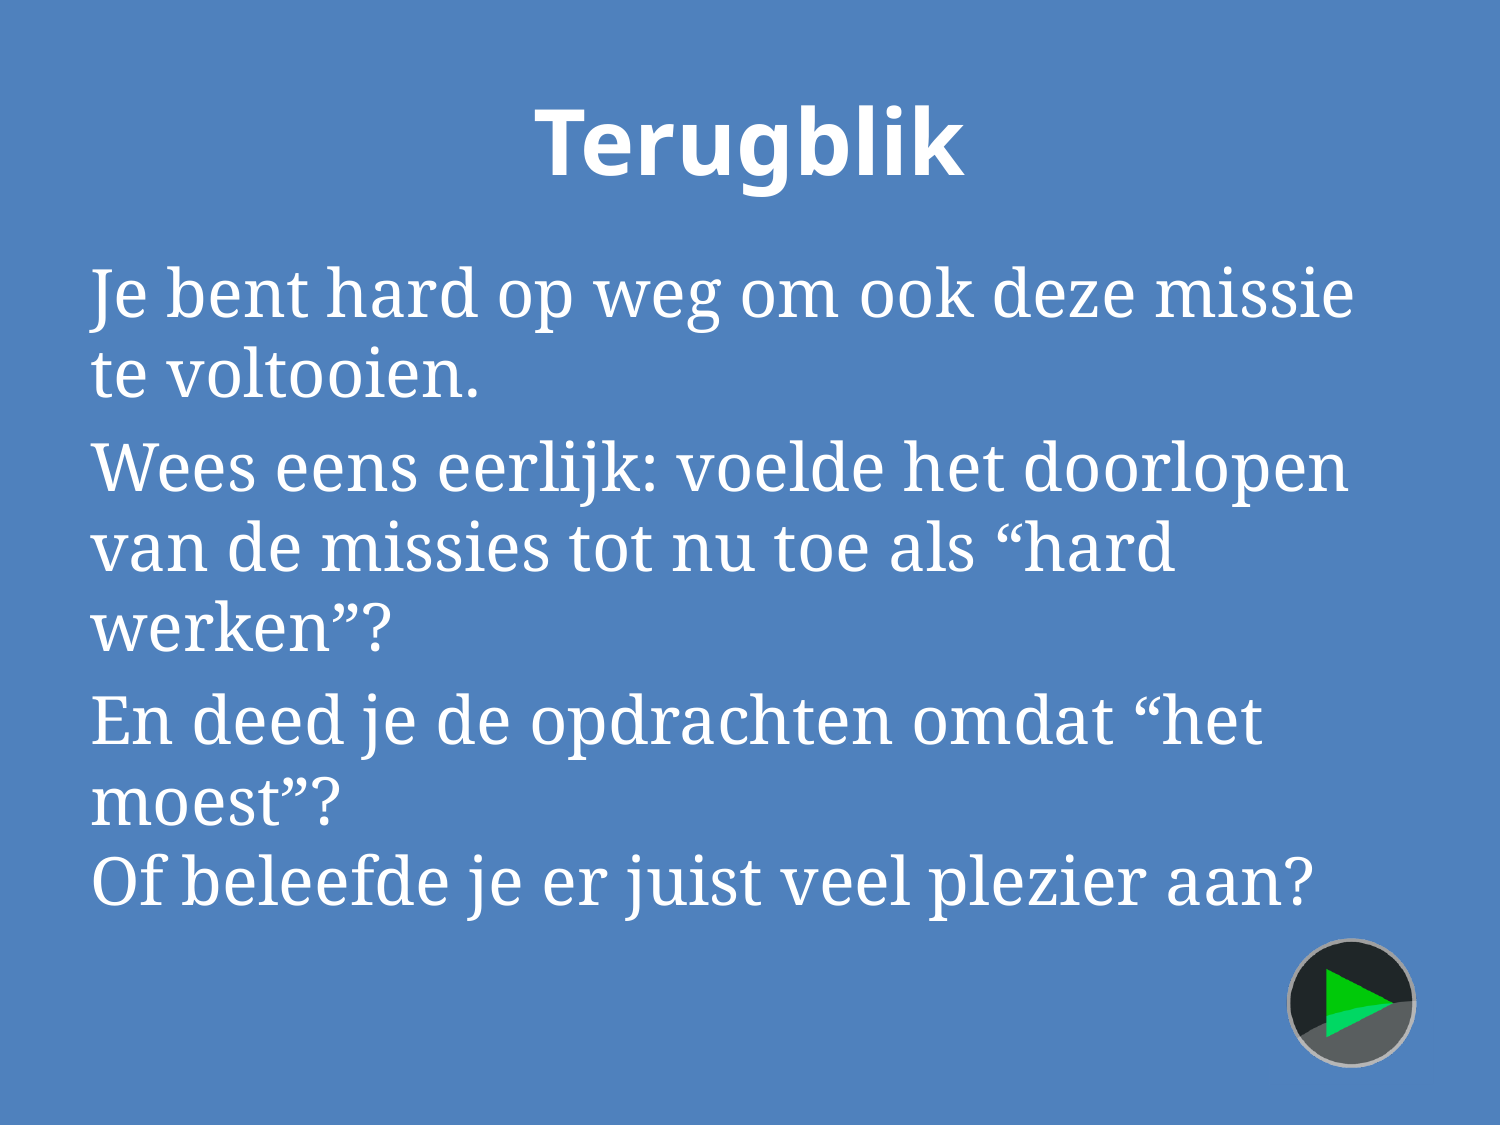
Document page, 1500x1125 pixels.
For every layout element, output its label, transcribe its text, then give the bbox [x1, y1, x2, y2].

picture [1269, 920, 1434, 1085]
title Terugblik [75, 45, 1425, 233]
list Je bent hard op weg om ook deze missie te voltooien. Wees eens eerlijk: voelde het doorlopen van de missies tot nu toe als “hard werken”? En deed je de opdrachten omdat “het moest”? Of beleefde je er juist veel plezier aan? [75, 243, 1436, 1106]
